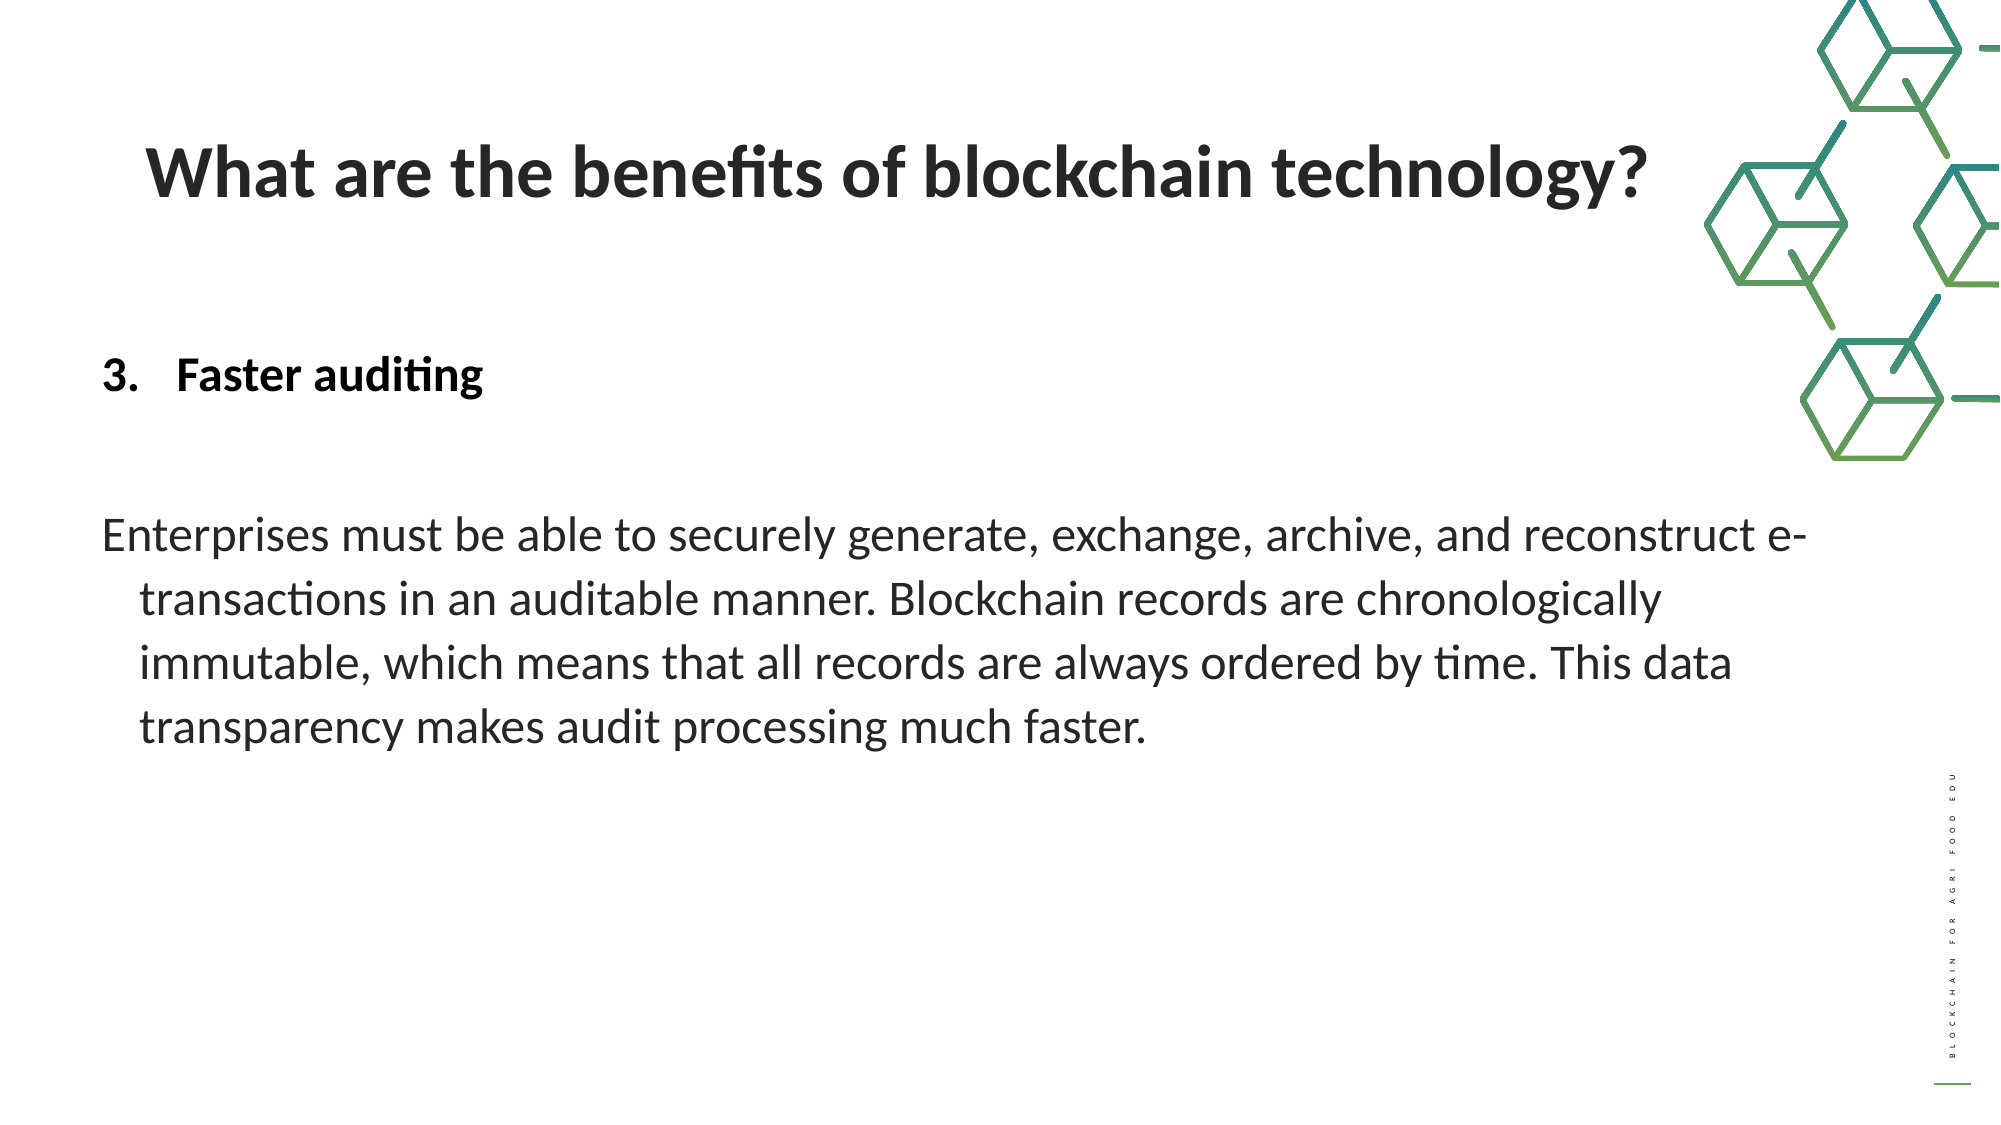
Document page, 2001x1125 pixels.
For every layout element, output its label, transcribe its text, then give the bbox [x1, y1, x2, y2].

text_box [1704, 0, 2000, 461]
list Faster auditing Enterprises must be able to securely generate, exchange, archive, and reconstruct e-transactions in an auditable manner. Blockchain records are chronologically immutable, which means that all records are always ordered by time. This data transparency makes audit processing much faster. [86, 329, 1825, 1100]
list What are the benefits of blockchain technology? [130, 124, 1704, 337]
